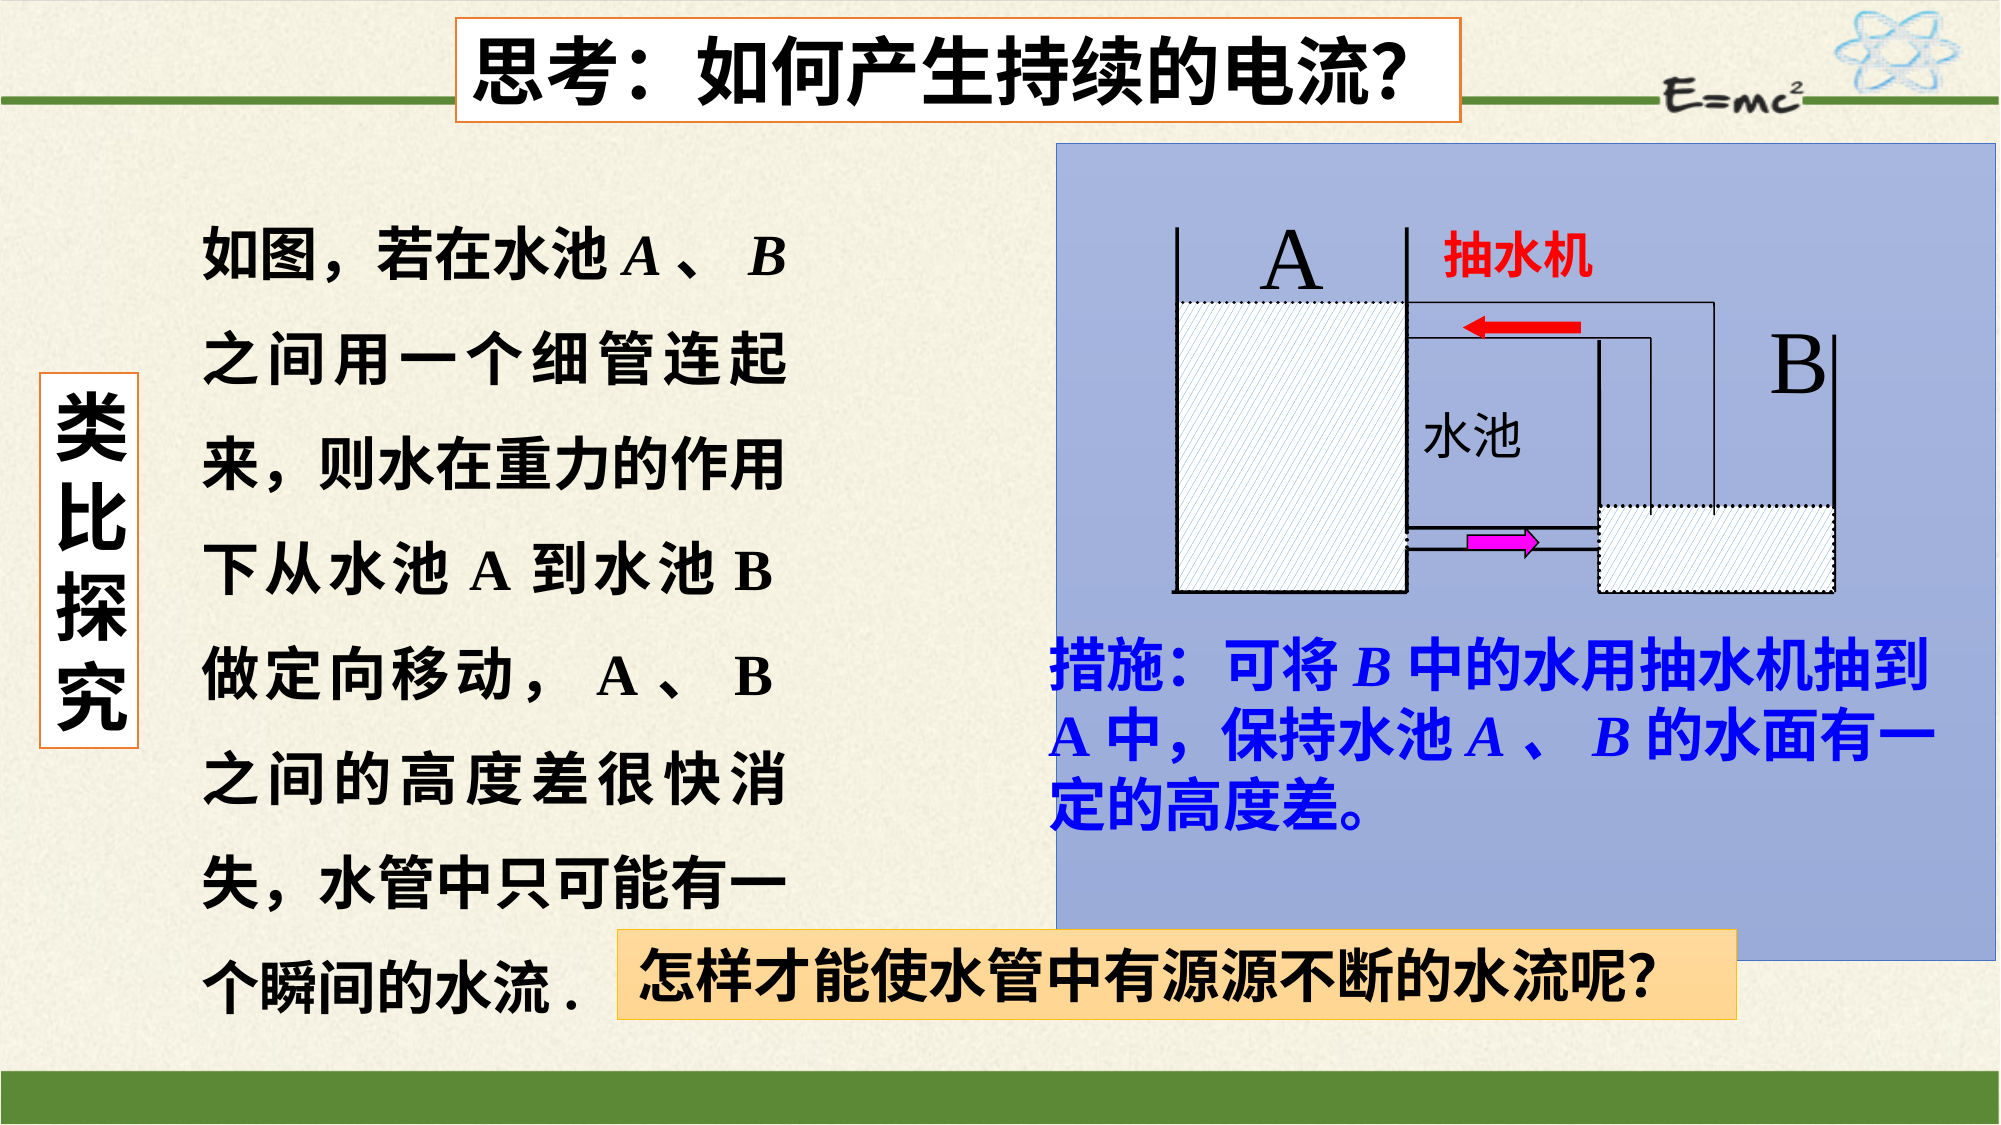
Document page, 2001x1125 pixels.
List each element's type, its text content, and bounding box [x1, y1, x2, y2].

text_box 如图，若在水池A、B之间用一个细管连起来，则水在重力的作用下从水池A到水池B做定向移动，A、B之间的高度差很快消失，水管中只可能有一个瞬间的水流. [181, 171, 808, 1032]
text_box [1056, 143, 1996, 961]
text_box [1406, 302, 1714, 516]
text_box 措施：可将B中的水用抽水机抽到A中，保持水池A、B的水面有一定的高度差。 [1028, 618, 1973, 849]
text_box 思考：如何产生持续的电流？ [455, 17, 1462, 123]
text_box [1171, 192, 1845, 593]
text_box 类比探究 [39, 372, 139, 749]
text_box 怎样才能使水管中有源源不断的水流呢？ [617, 929, 1737, 1020]
picture [0, 0, 2001, 1125]
